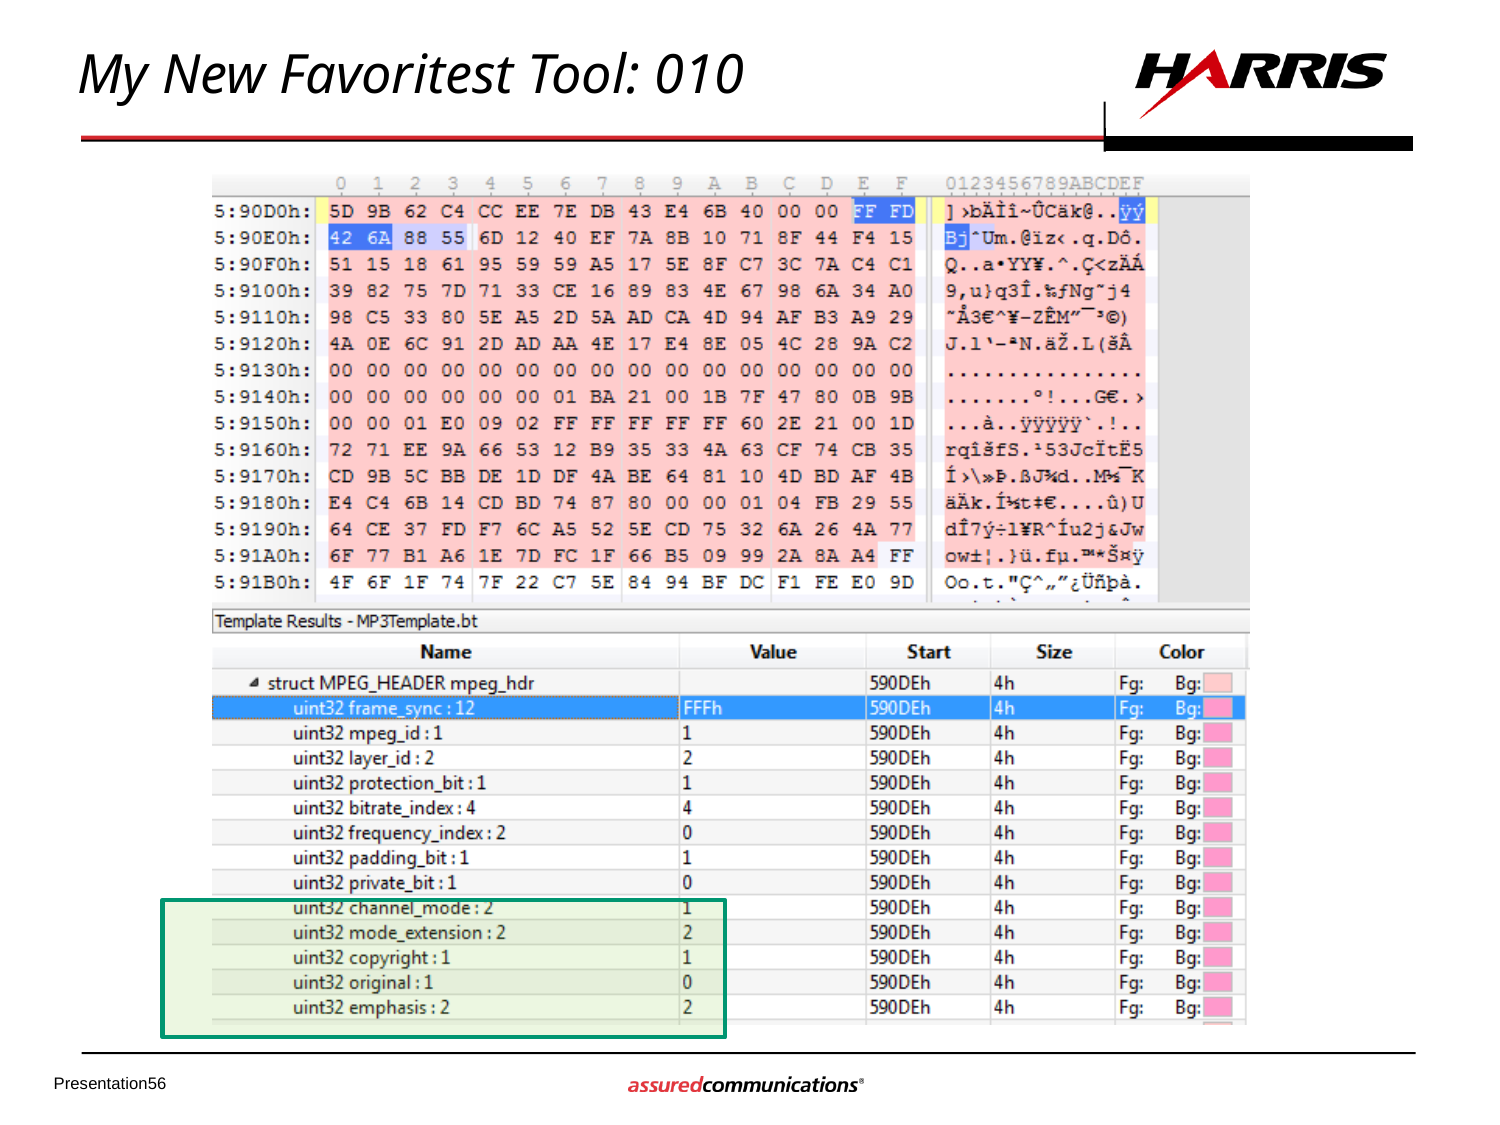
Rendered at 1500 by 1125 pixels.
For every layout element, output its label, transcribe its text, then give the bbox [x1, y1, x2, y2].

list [212, 174, 1251, 1025]
picture [628, 1076, 864, 1092]
text_box [160, 898, 727, 1039]
title My New Favoritest Tool: 010 [62, 27, 951, 117]
picture [1135, 49, 1387, 119]
